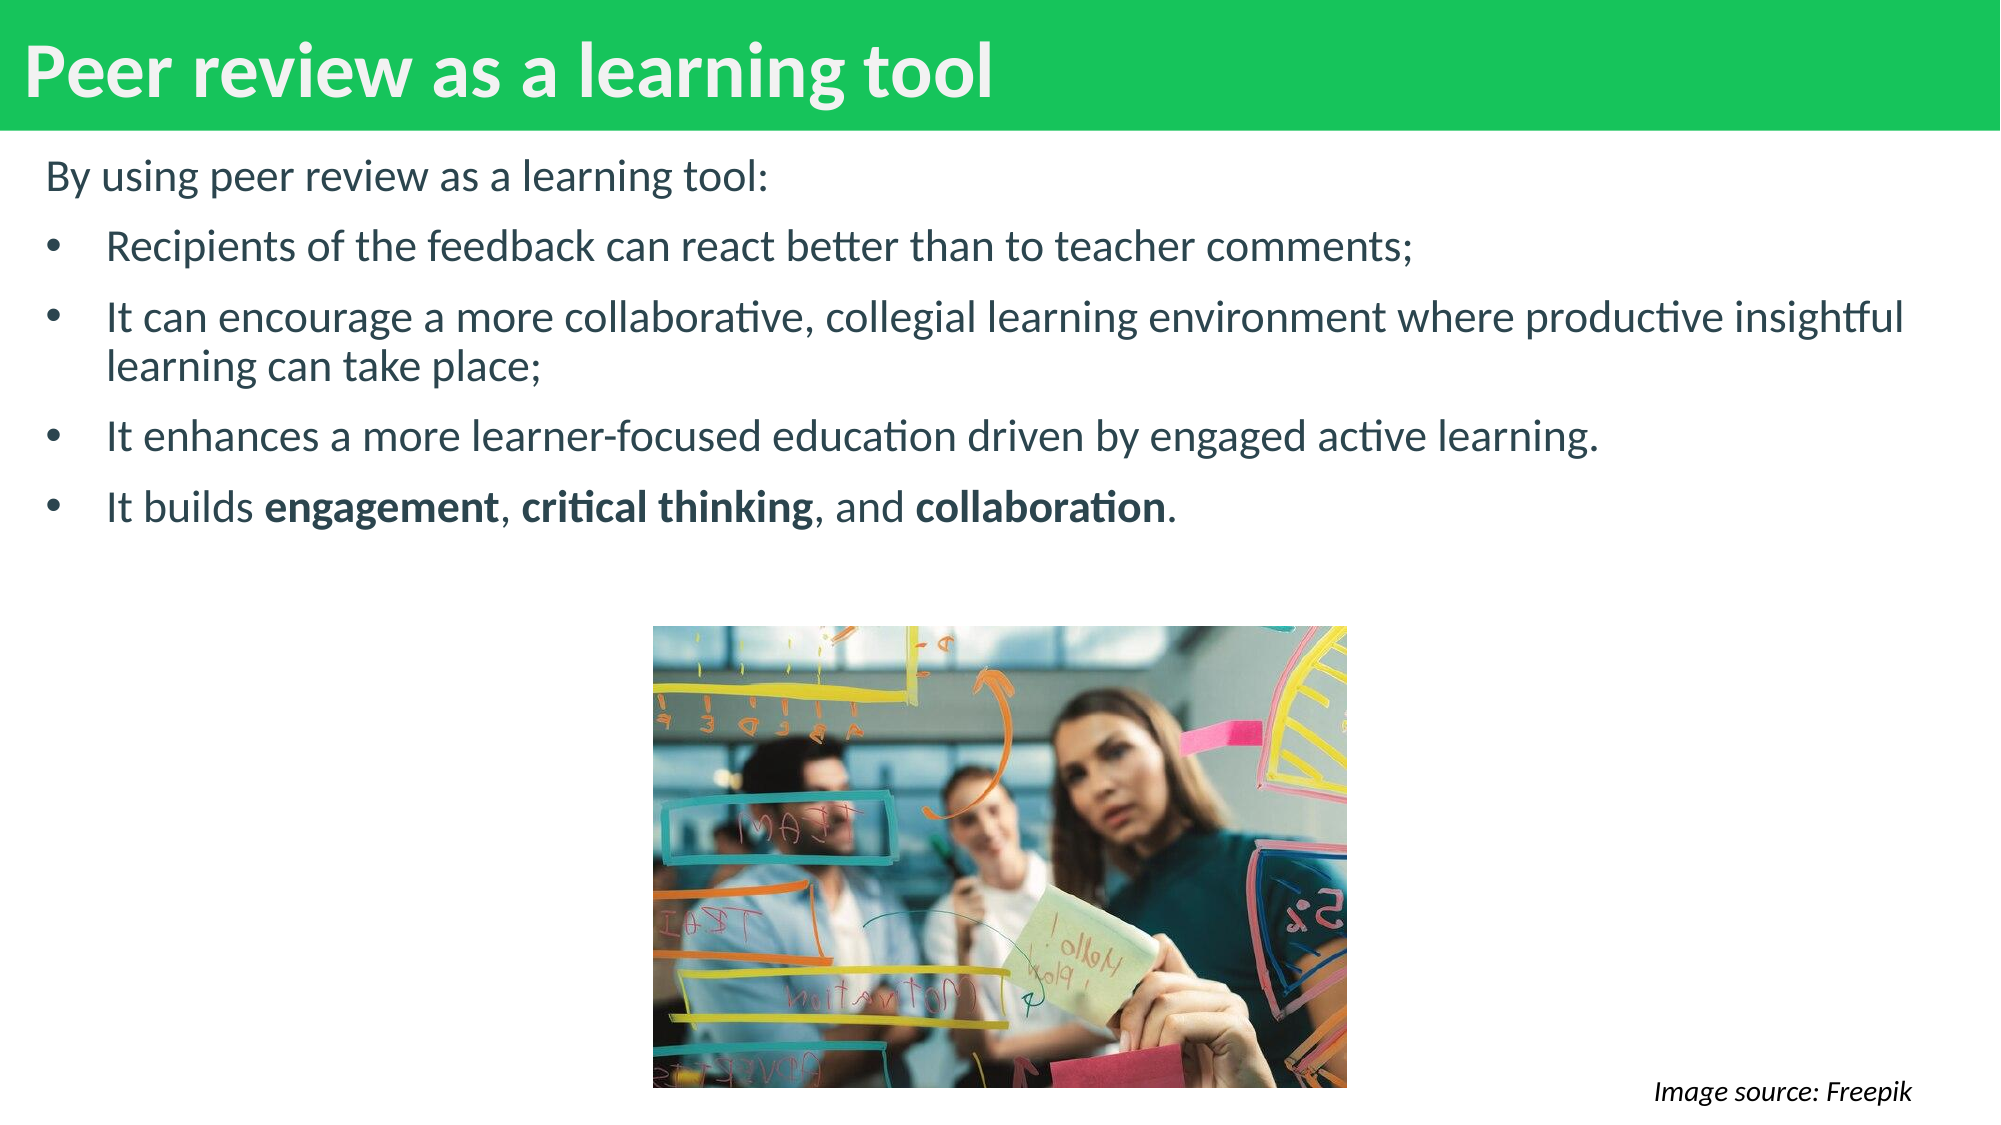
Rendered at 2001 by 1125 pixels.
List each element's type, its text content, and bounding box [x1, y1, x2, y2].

text_box Image source: Freepik [1566, 1057, 2000, 1114]
title Peer review as a learning tool [16, 13, 1976, 131]
picture [653, 625, 1347, 1088]
list By using peer review as a learning tool: Recipients of the feedback can react better than to teacher comments; It can encourage a more collaborative, collegial learning environment where productive insightful learning can take place; It enhances a more learner-focused education driven by engaged active learning. It builds engagement, critical thinking, and collaboration. [16, 144, 1976, 1108]
